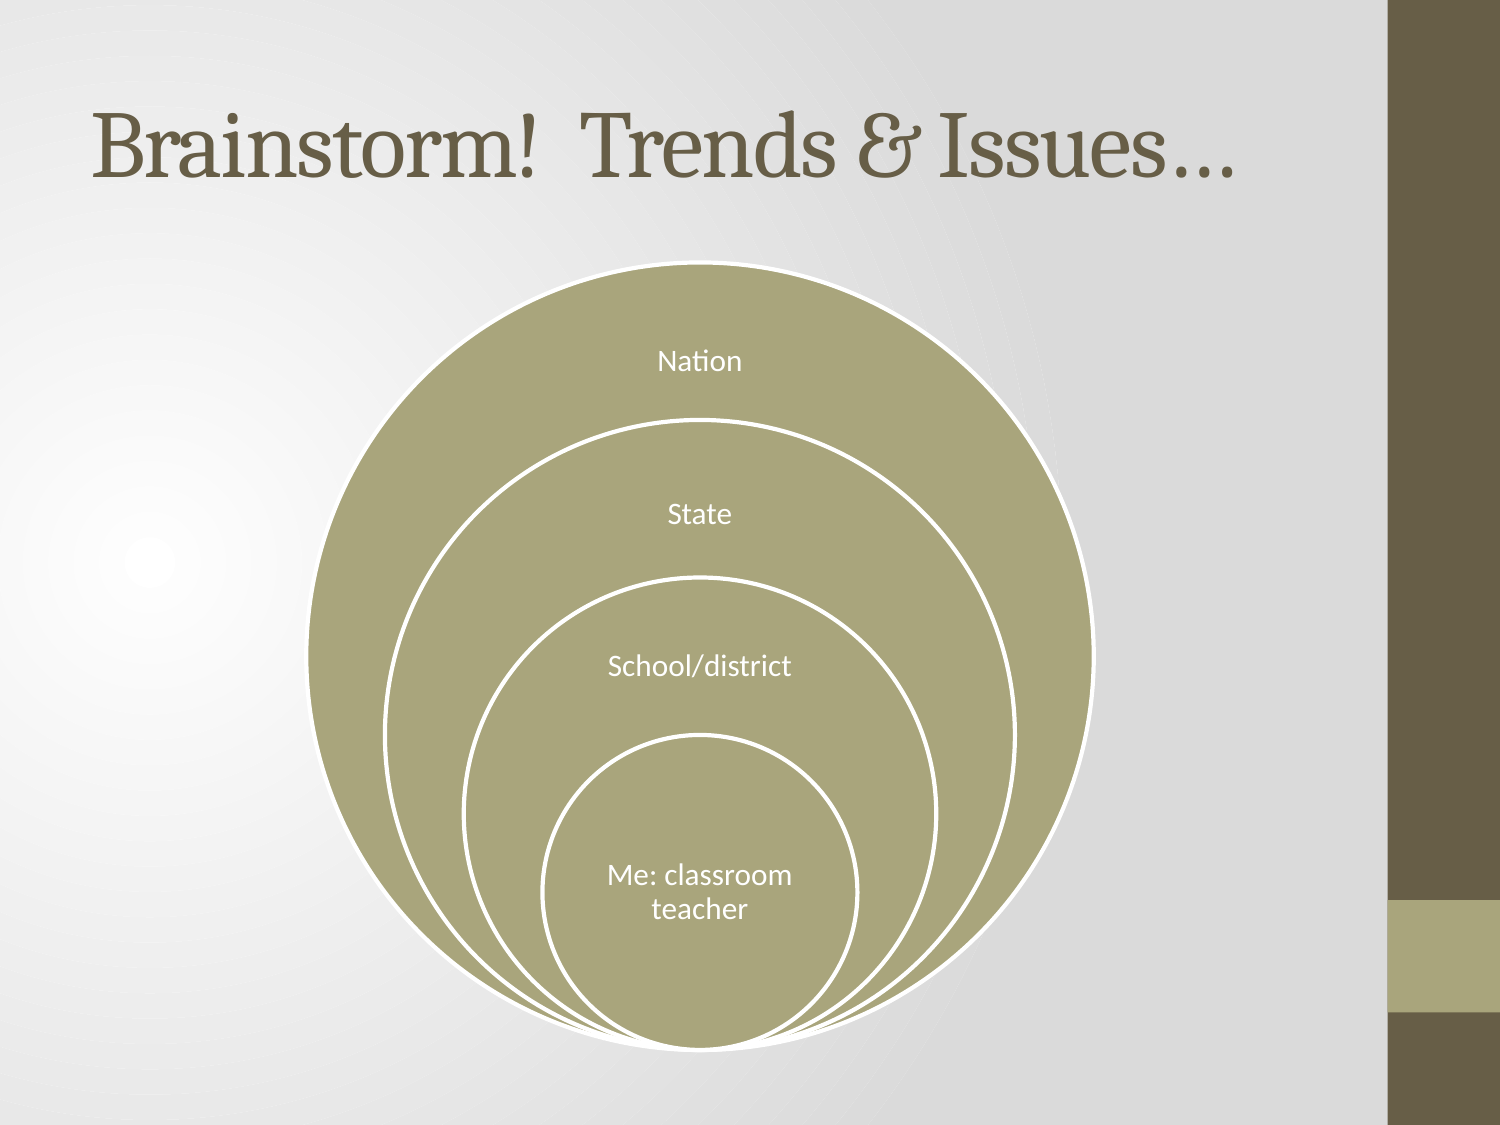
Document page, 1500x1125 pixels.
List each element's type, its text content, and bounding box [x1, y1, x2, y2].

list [74, 261, 1326, 1051]
title Brainstorm! Trends & Issues… [75, 45, 1325, 233]
